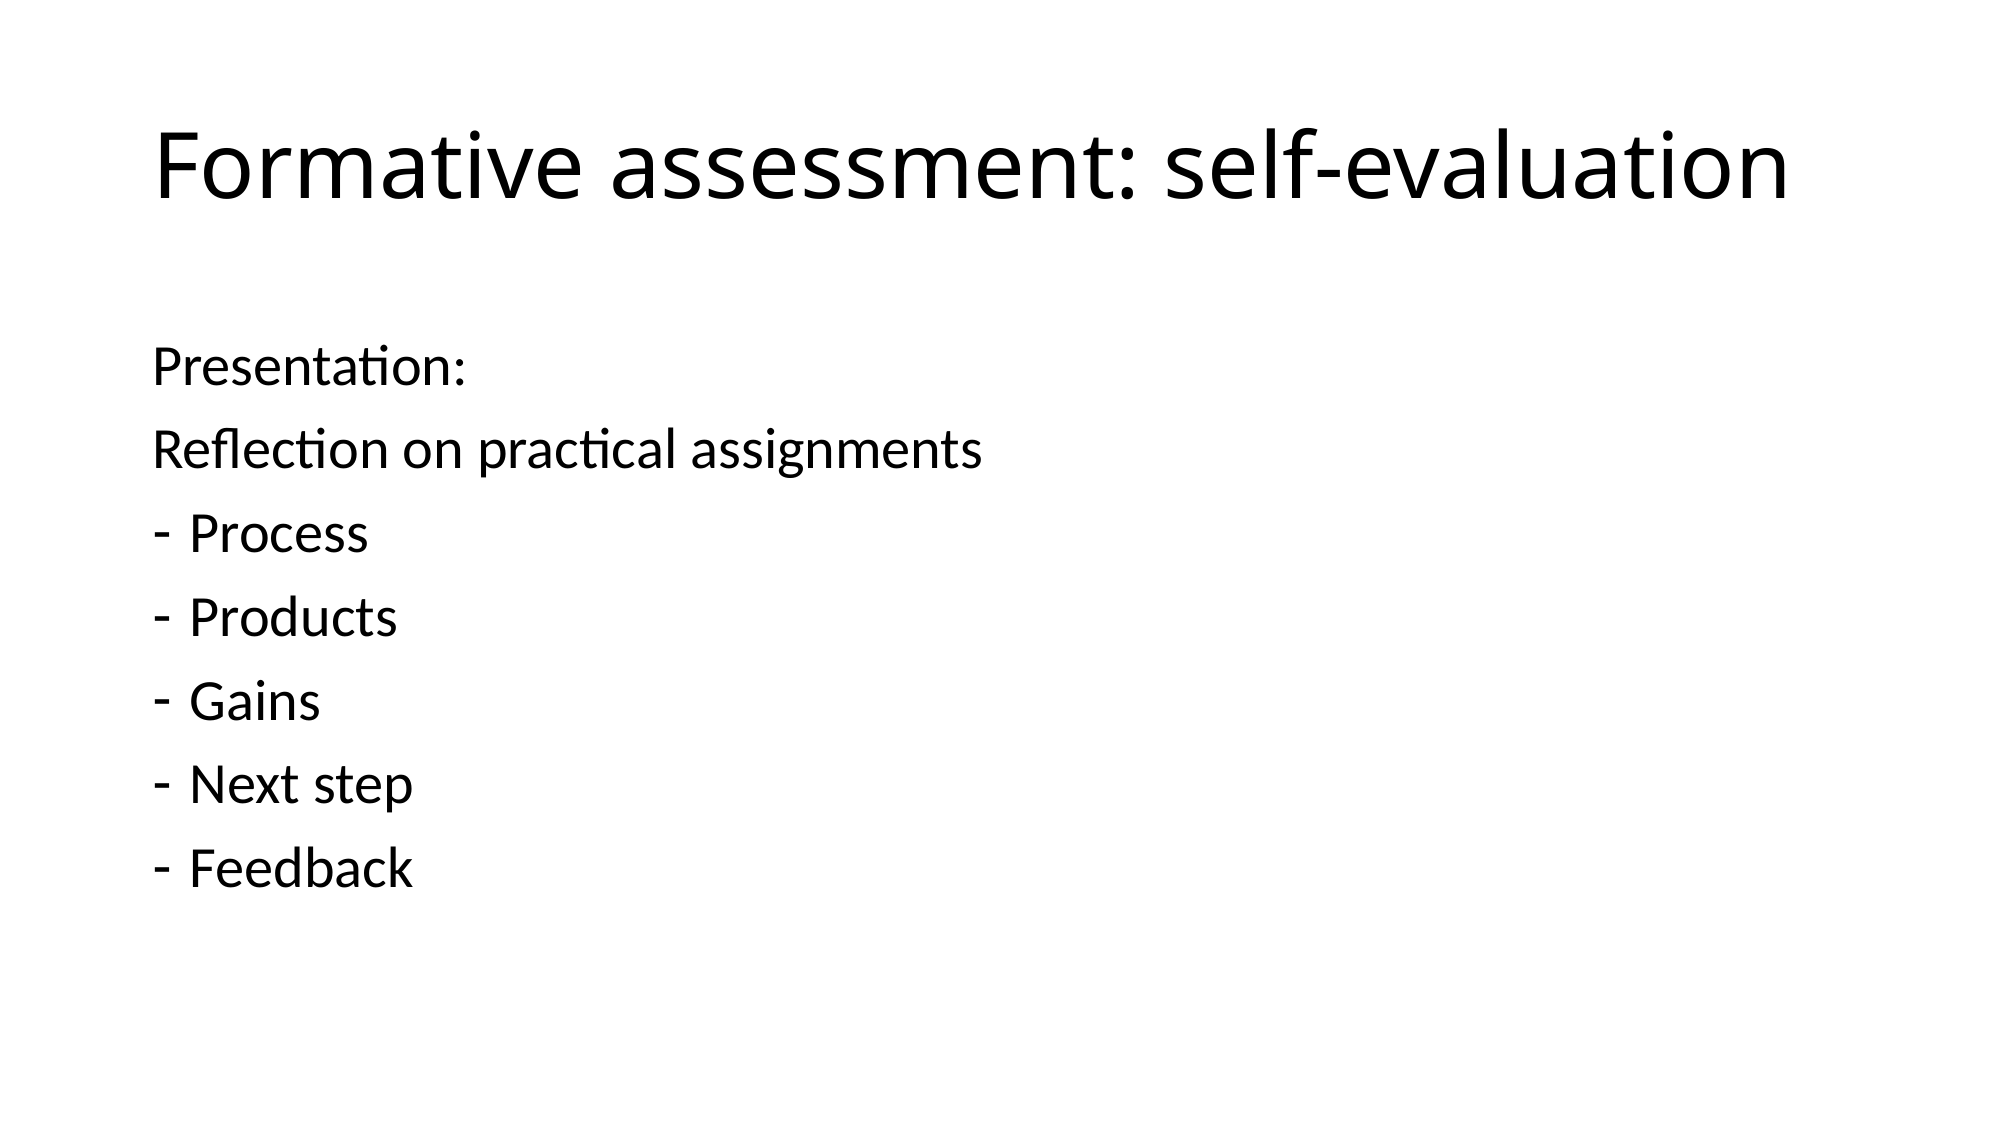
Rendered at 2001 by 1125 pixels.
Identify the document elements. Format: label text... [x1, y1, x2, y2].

list Presentation: Reflection on practical assignments Process Products Gains Next step Feedback [137, 246, 1863, 1065]
title Formative assessment: self-evaluation [137, 59, 1863, 246]
